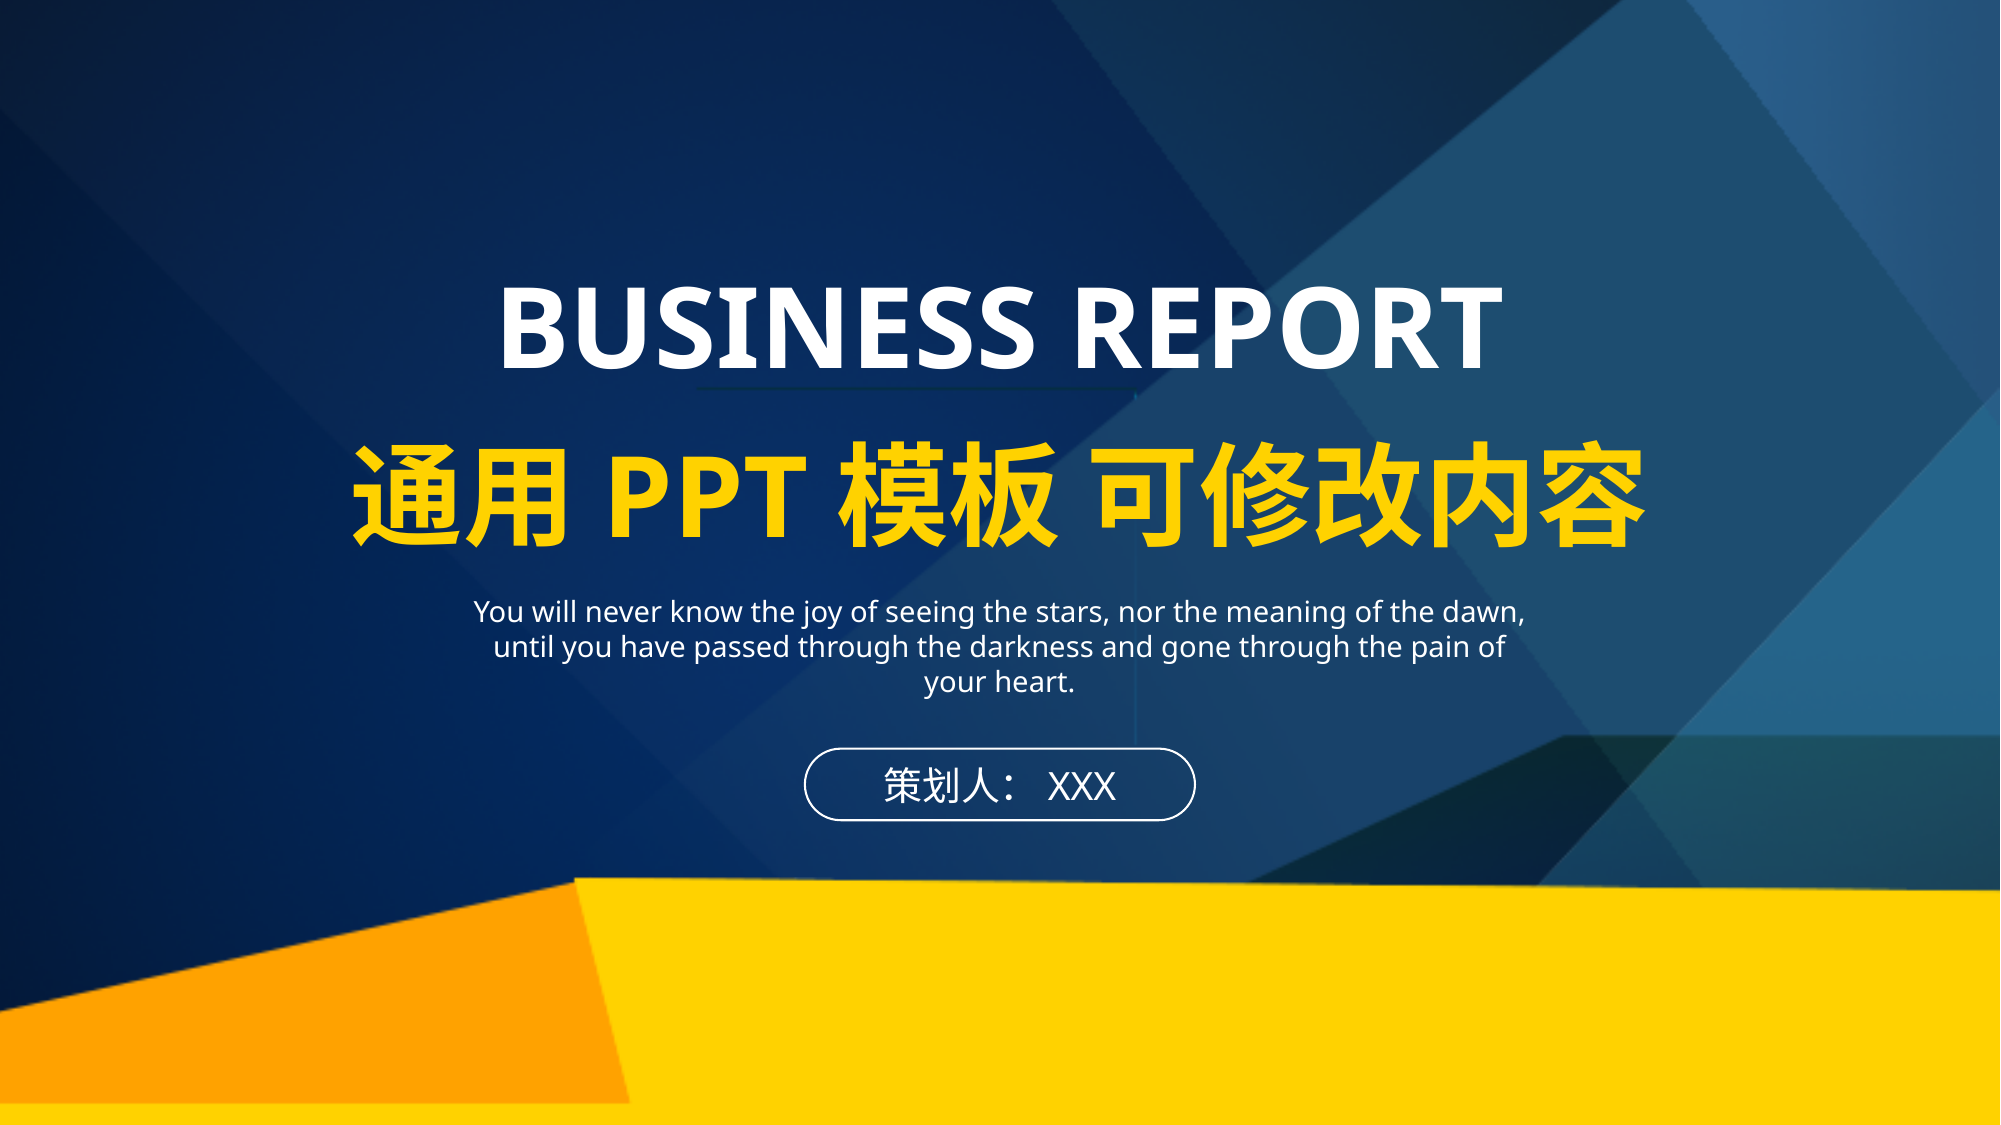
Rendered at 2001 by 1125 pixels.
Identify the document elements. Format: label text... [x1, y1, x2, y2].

text_box You will never know the joy of seeing the stars, nor the meaning of the dawn, until you have passed through the darkness and gone through the pain of your heart. [452, 585, 1548, 706]
text_box 通用PPT模板 可修改内容 [325, 417, 1675, 567]
picture [0, 0, 2000, 1125]
text_box BUSINESS REPORT [366, 248, 1634, 399]
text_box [804, 748, 1195, 821]
